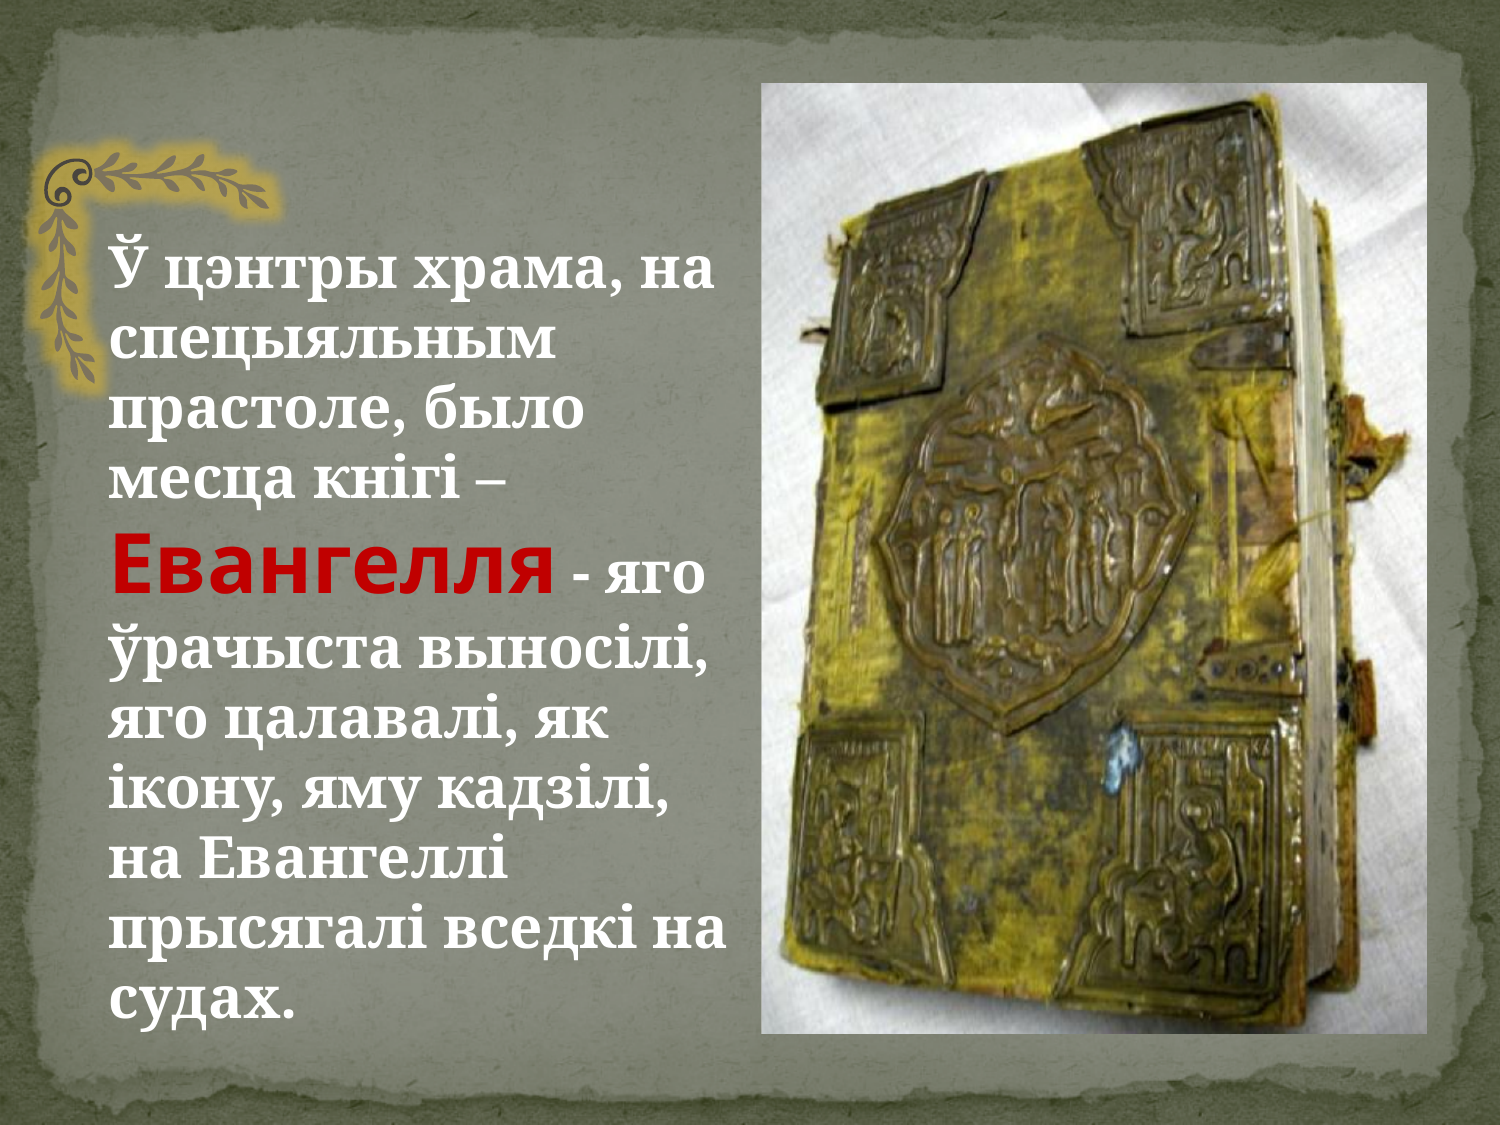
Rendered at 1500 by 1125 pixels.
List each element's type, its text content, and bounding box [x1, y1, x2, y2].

text_box Ў цэнтры храма, на спецыяльным прастоле, было месца кнігі – Евангелля - яго ўрачыста выносілі, яго цалавалі, як ікону, яму кадзілі, на Евангеллі прысягалі вседкі на судах. [93, 222, 750, 1038]
picture [762, 84, 1427, 224]
picture [620, 225, 1500, 1034]
picture [40, 154, 269, 383]
